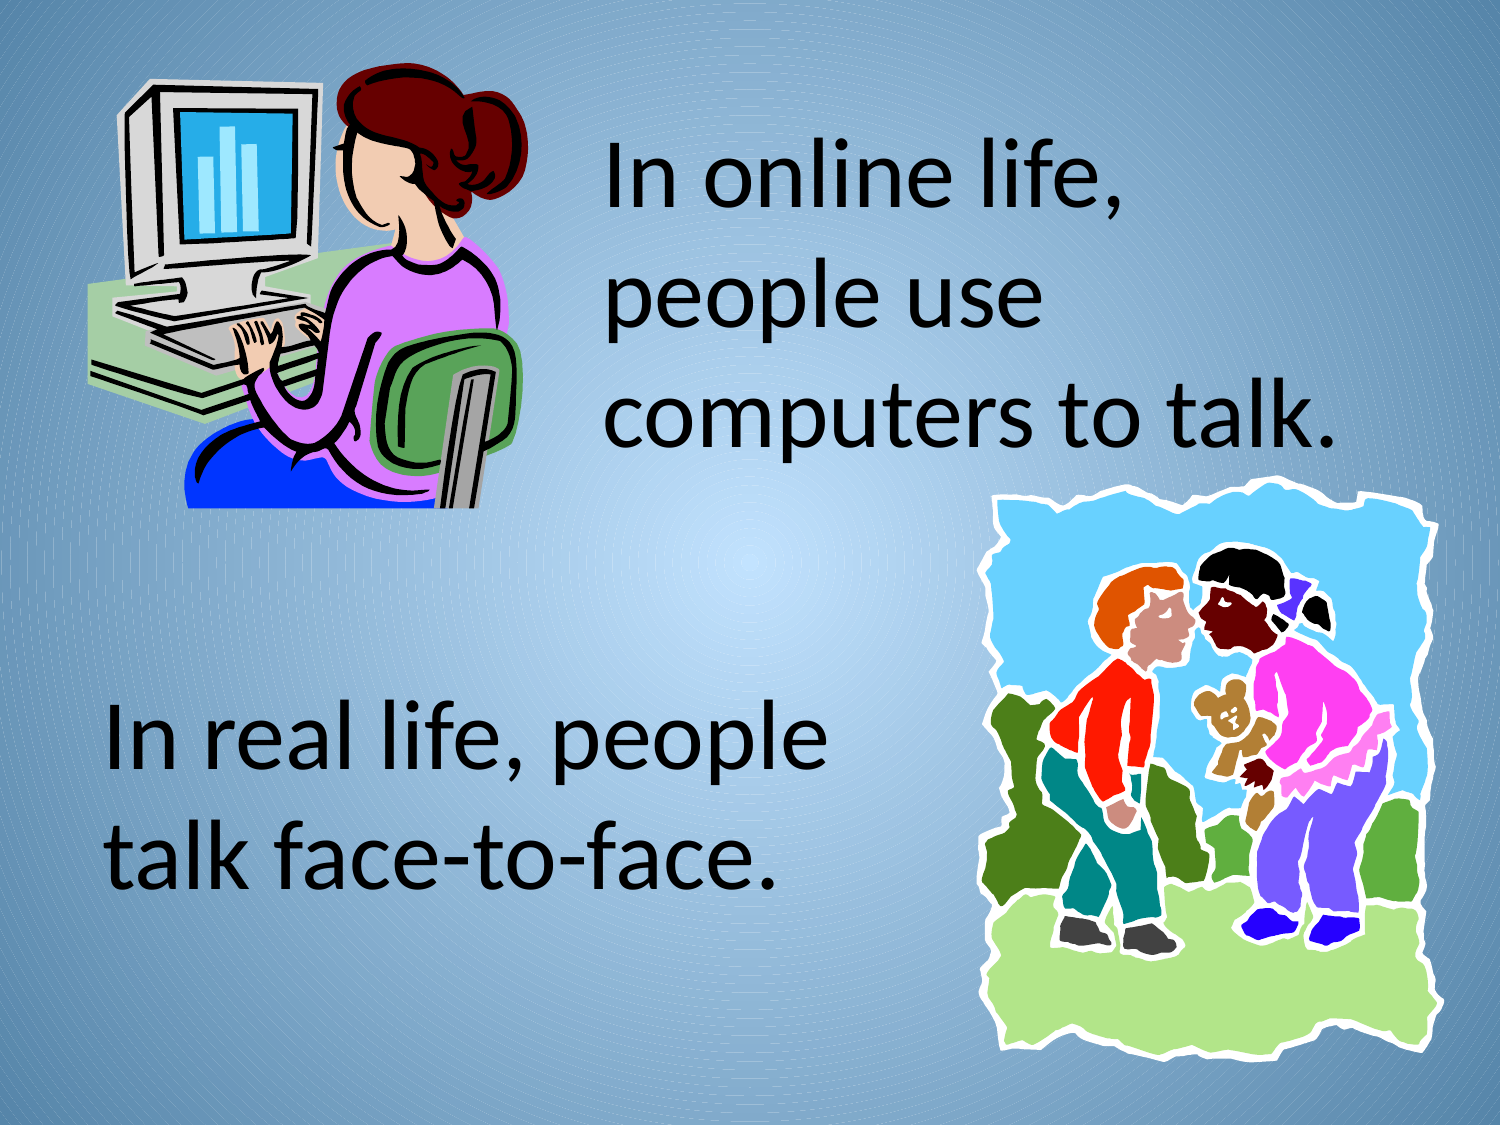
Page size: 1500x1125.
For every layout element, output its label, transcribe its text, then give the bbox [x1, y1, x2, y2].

picture [974, 474, 1446, 1063]
text_box In online life, people use computers to talk. [587, 99, 1413, 475]
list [87, 62, 529, 513]
text_box In real life, people talk face-to-face. [87, 662, 913, 918]
